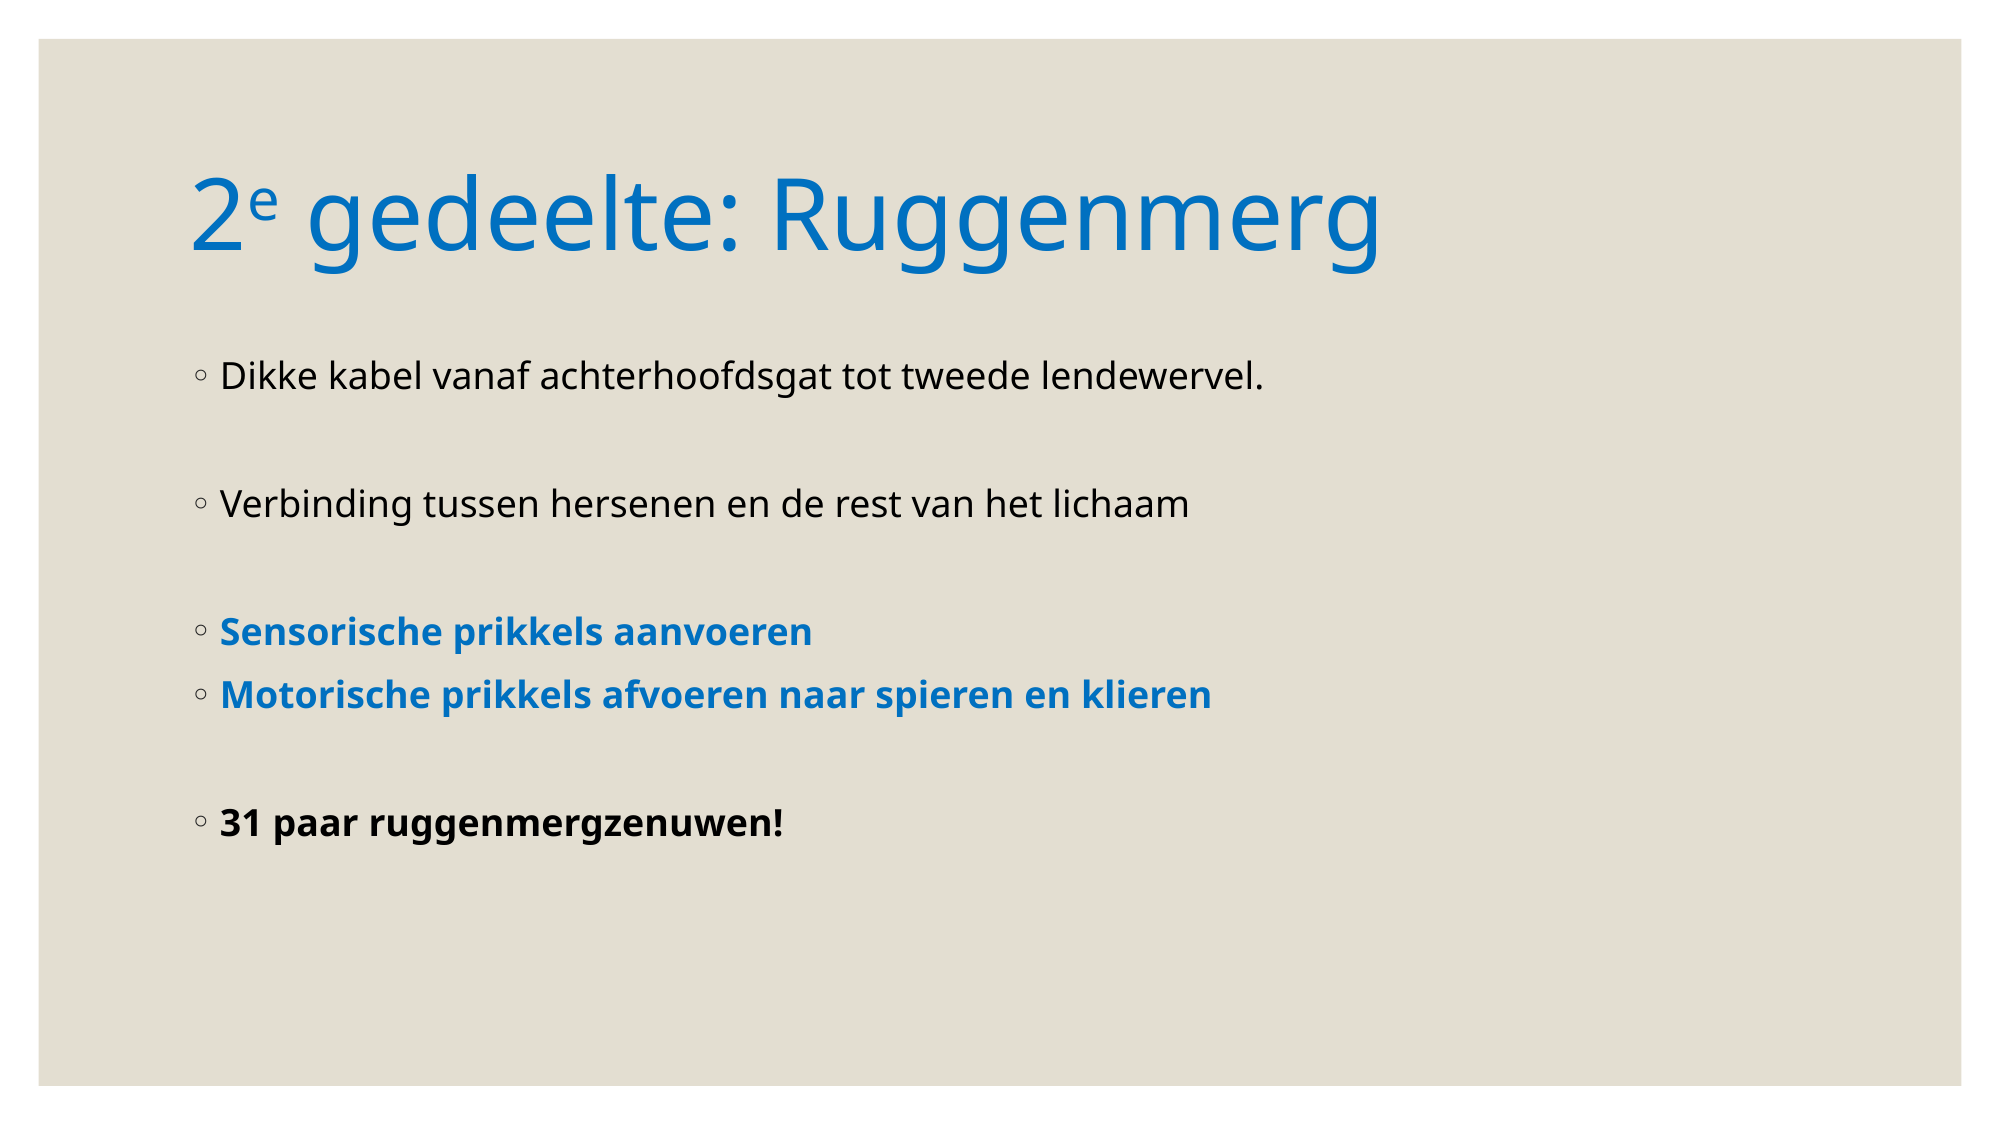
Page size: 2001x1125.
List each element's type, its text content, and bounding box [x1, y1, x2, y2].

list Dikke kabel vanaf achterhoofdsgat tot tweede lendewervel. Verbinding tussen hersenen en de rest van het lichaam Sensorische prikkels aanvoeren Motorische prikkels afvoeren naar spieren en klieren 31 paar ruggenmergzenuwen! [174, 345, 1825, 990]
title 2e gedeelte: Ruggenmerg [174, 105, 1825, 331]
